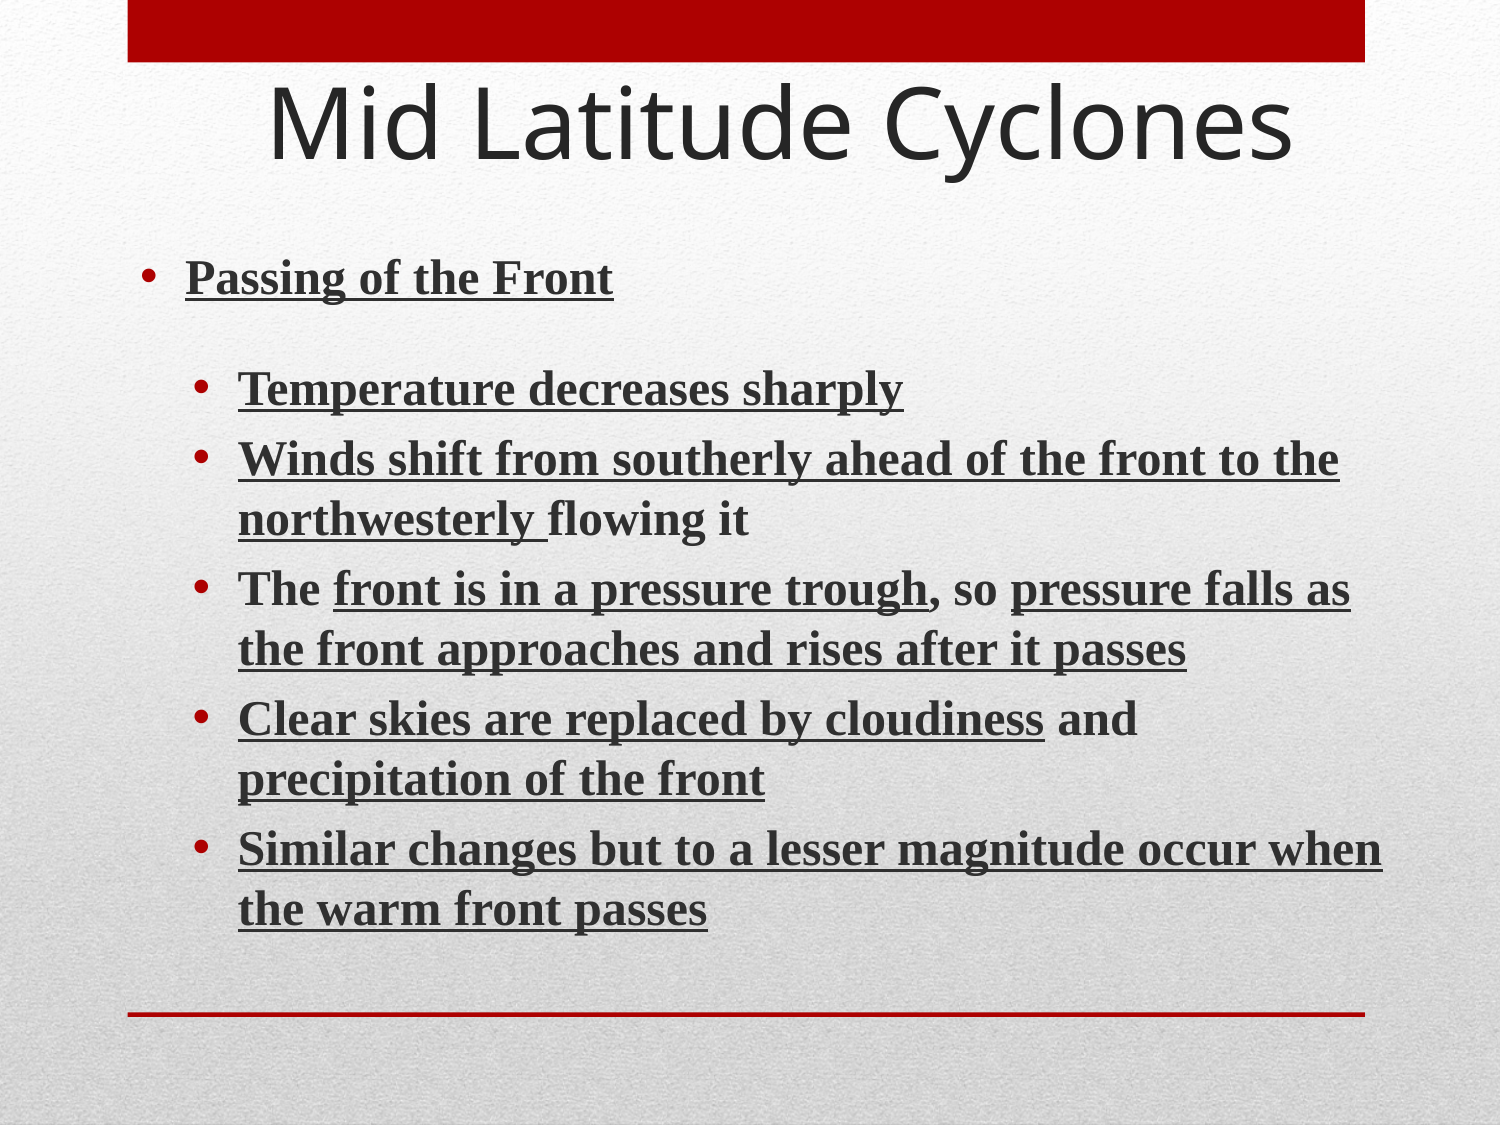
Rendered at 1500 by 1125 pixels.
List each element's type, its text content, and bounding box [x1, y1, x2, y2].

list Passing of the Front Temperature decreases sharply Winds shift from southerly ahead of the front to the northwesterly flowing it The front is in a pressure trough, so pressure falls as the front approaches and rises after it passes Clear skies are replaced by cloudiness and precipitation of the front Similar changes but to a lesser magnitude occur when the warm front passes [125, 162, 1413, 1019]
title Mid Latitude Cyclones [212, 62, 1350, 188]
